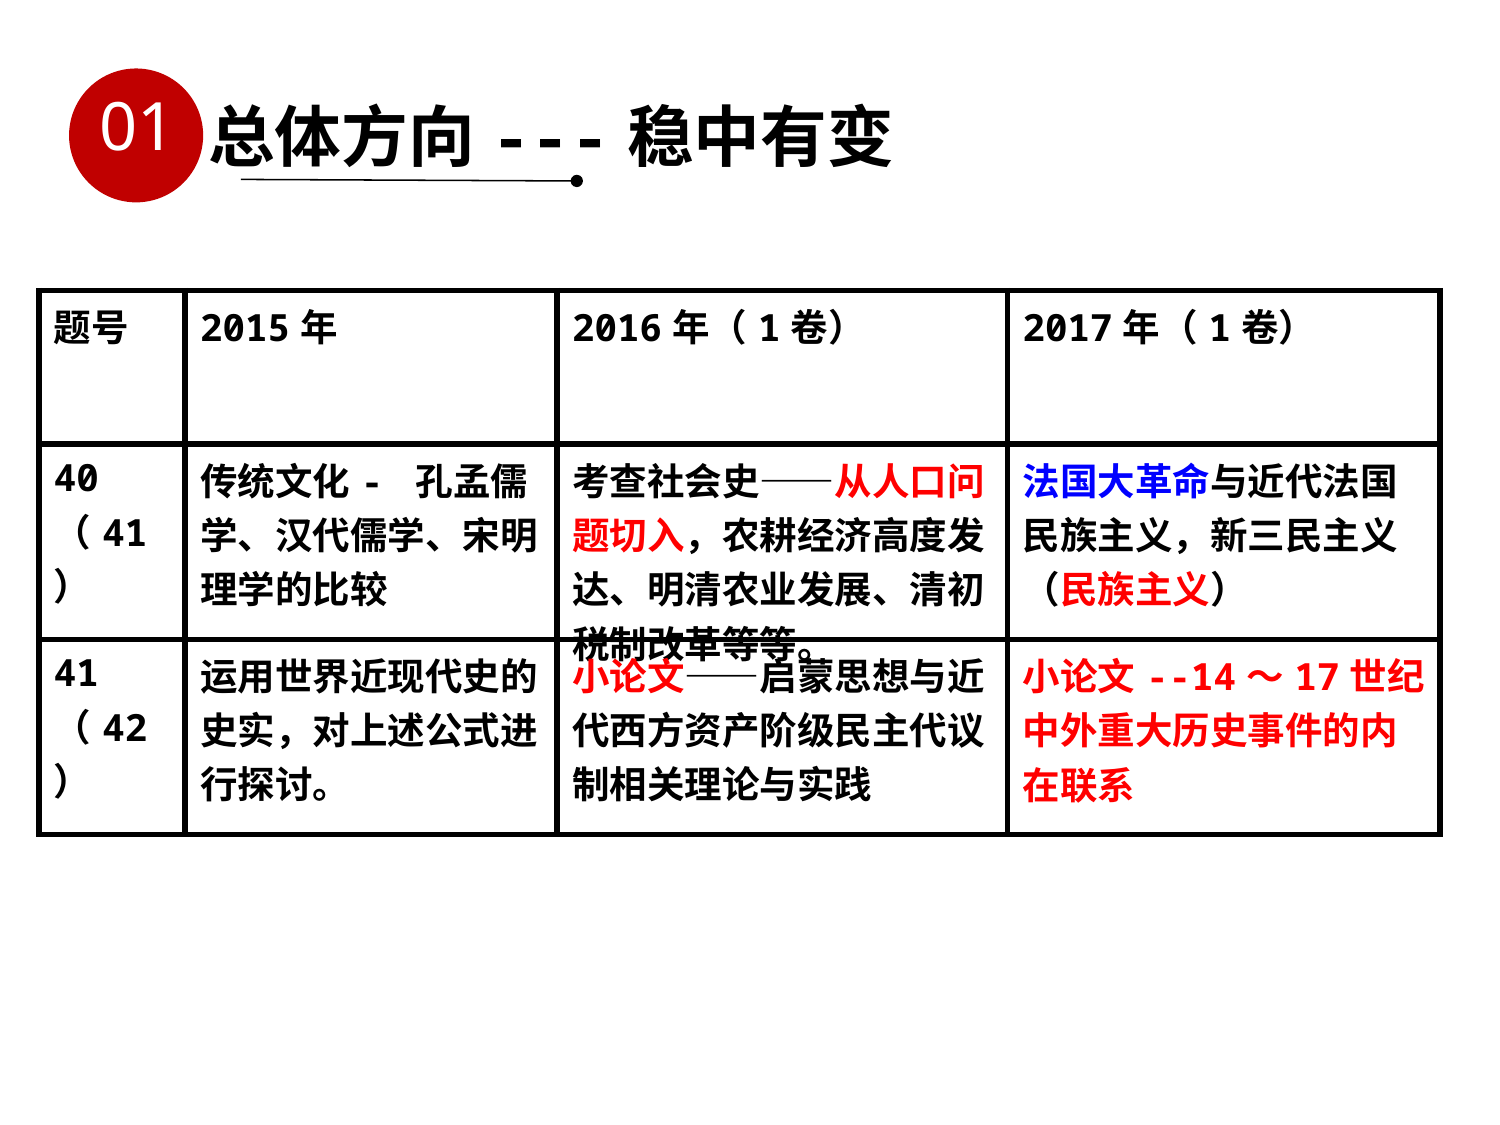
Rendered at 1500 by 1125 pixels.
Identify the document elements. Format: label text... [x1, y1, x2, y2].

table_cell 40（41） [42, 447, 182, 637]
text_box [66, 88, 193, 205]
table_cell 传统文化- 孔孟儒学、汉代儒学、宋明理学的比较 [188, 447, 554, 637]
table_cell 41（42） [42, 642, 182, 832]
table_header 2017年（1卷） [1010, 293, 1437, 441]
table_cell 小论文--14～17世纪中外重大历史事件的内在联系 [1010, 642, 1437, 832]
table_header 2015年 [188, 293, 554, 441]
text_box [100, 66, 172, 76]
table_header 2016年（1卷） [560, 293, 1005, 441]
table_header 题号 [42, 293, 182, 441]
table_cell 小论文――启蒙思想与近代西方资产阶级民主代议制相关理论与实践 [560, 642, 1005, 832]
table_cell 考查社会史――从人口问题切入，农耕经济高度发达、明清农业发展、清初税制改革等等。 [560, 447, 1005, 637]
text_box 01 [85, 76, 204, 171]
table_cell 法国大革命与近代法国民族主义，新三民主义（民族主义） [1010, 447, 1437, 637]
text_box 总体方向---稳中有变 [193, 87, 909, 183]
table_cell 运用世界近现代史的史实，对上述公式进行探讨。 [188, 642, 554, 832]
